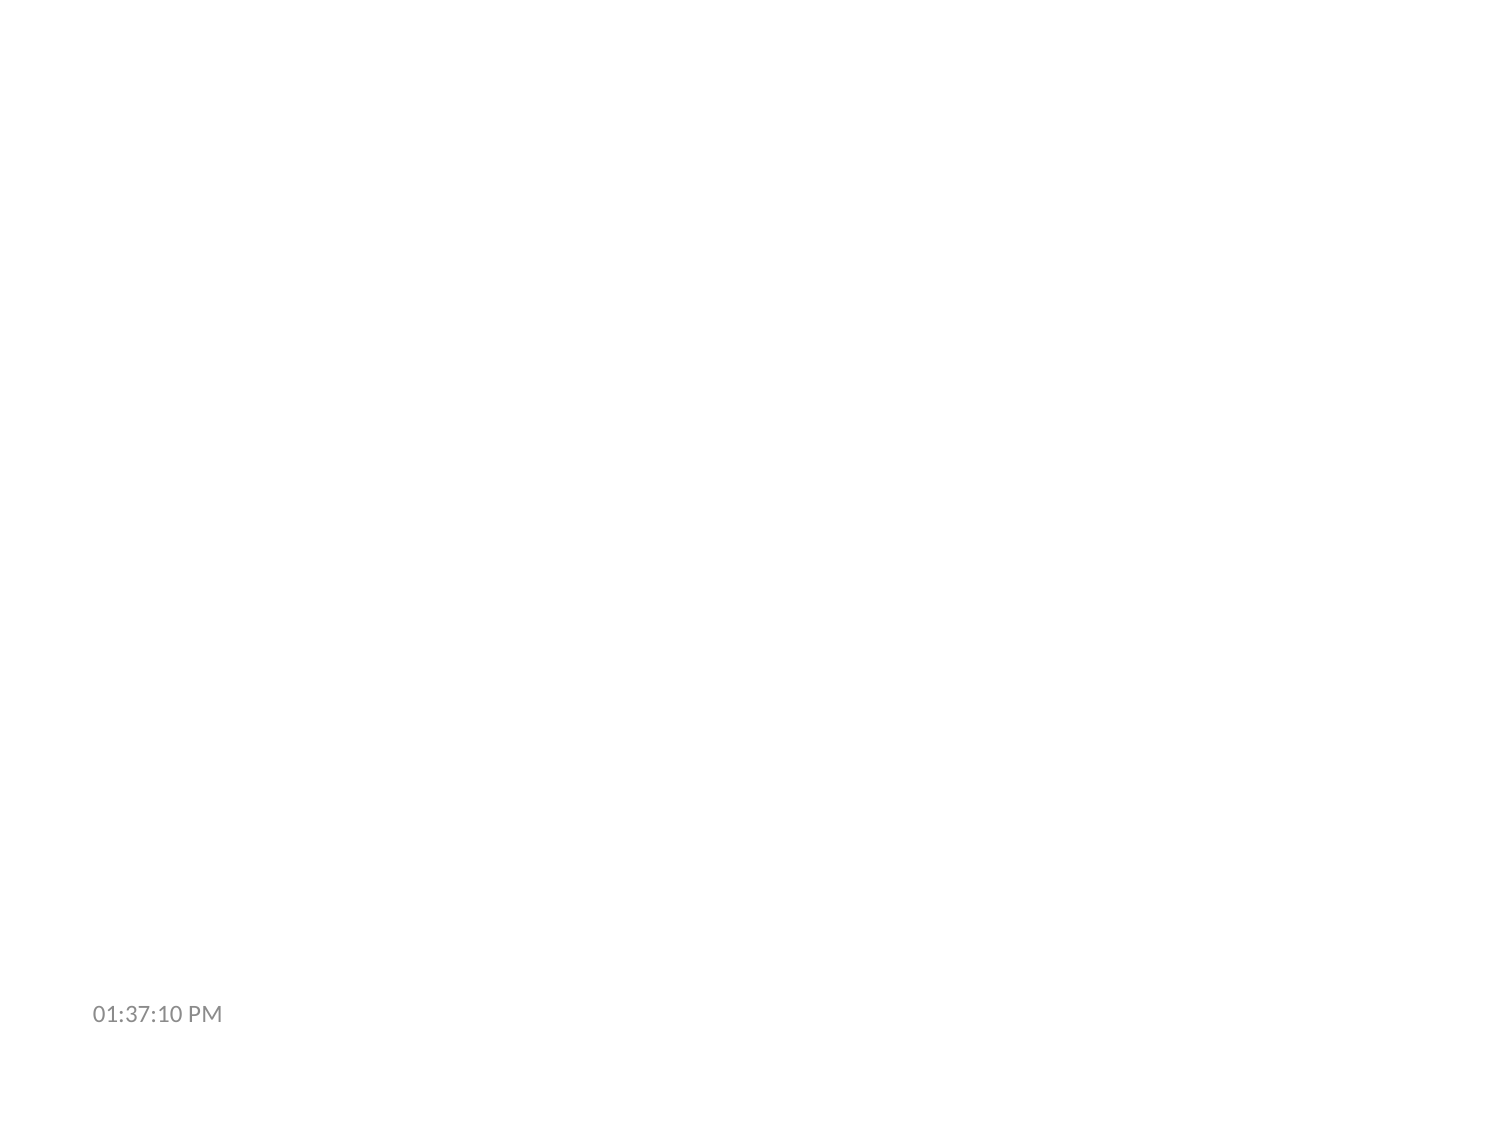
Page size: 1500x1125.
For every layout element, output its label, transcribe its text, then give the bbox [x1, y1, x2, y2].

text_box 3:35:09 PM [77, 982, 428, 1043]
